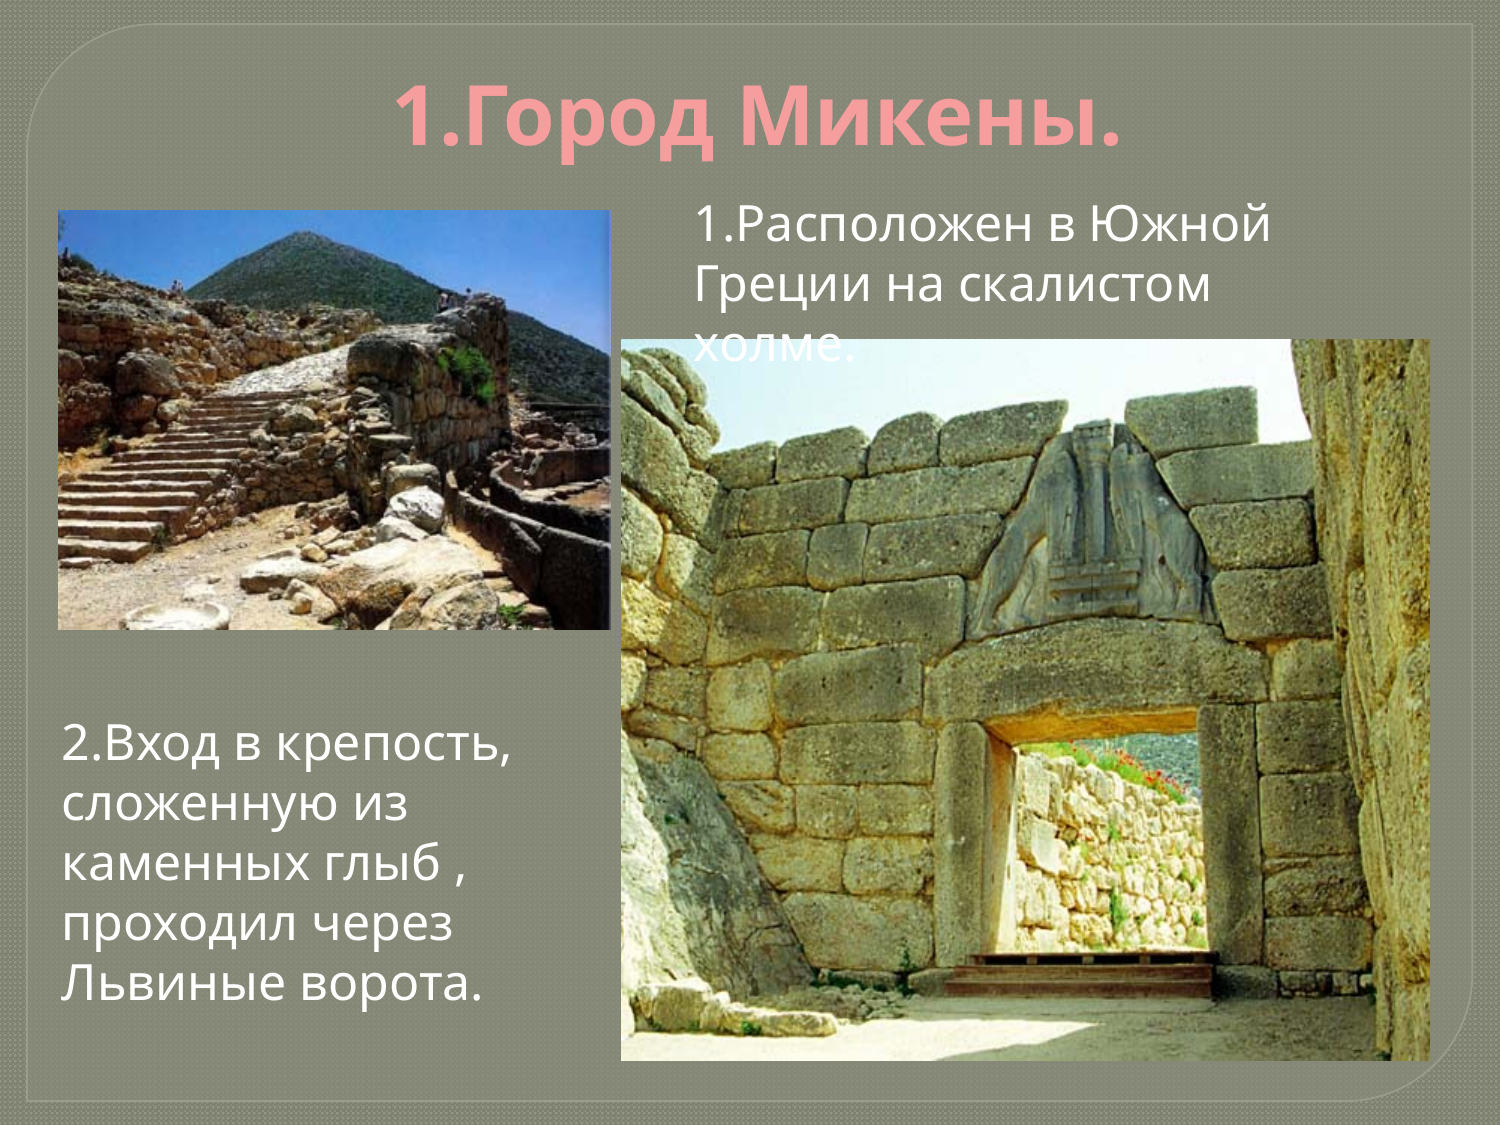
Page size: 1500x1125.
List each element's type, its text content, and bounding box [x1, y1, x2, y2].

text_box 2.Вход в крепость, сложенную из каменных глыб , проходил через Львиные ворота. [46, 703, 610, 1018]
text_box 1.Город Микены. [348, 54, 1167, 170]
picture [620, 339, 1430, 1061]
text_box 1.Расположен в Южной Греции на скалистом холме. [679, 184, 1371, 338]
picture [58, 210, 611, 630]
